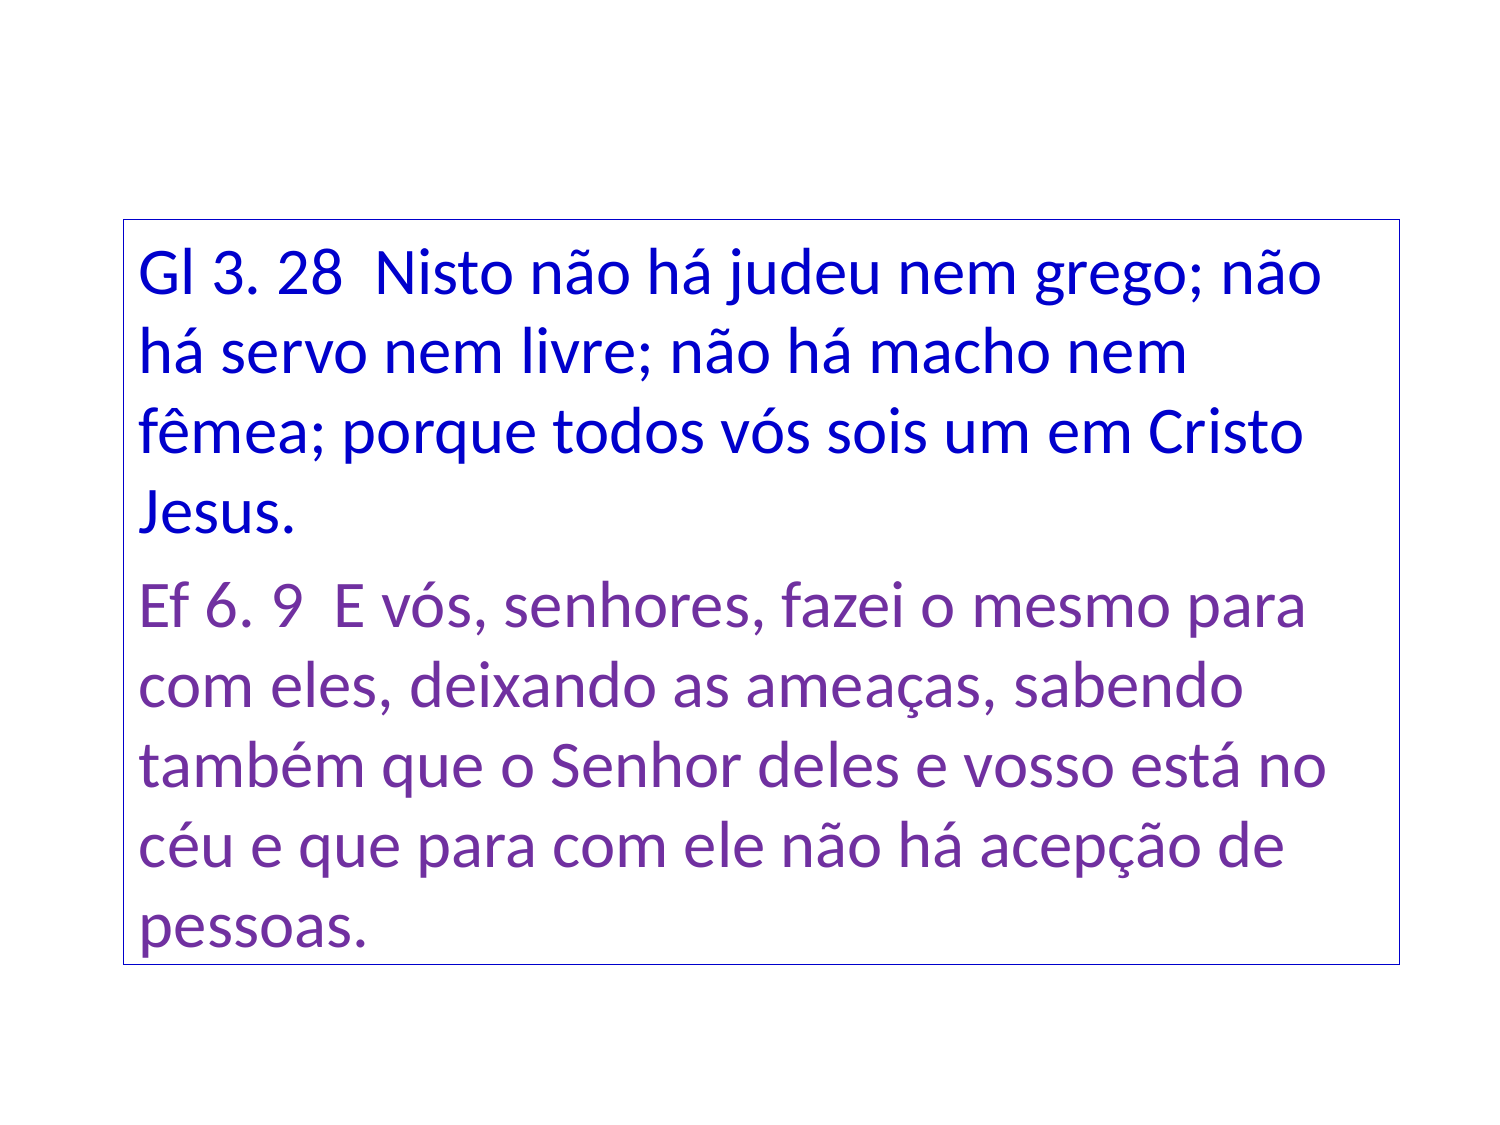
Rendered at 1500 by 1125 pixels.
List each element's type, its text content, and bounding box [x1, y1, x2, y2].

list Gl 3. 28 Nisto não há judeu nem grego; não há servo nem livre; não há macho nem fêmea; porque todos vós sois um em Cristo Jesus. Ef 6. 9 E vós, senhores, fazei o mesmo para com eles, deixando as ameaças, sabendo também que o Senhor deles e vosso está no céu e que para com ele não há acepção de pessoas. [123, 219, 1400, 965]
